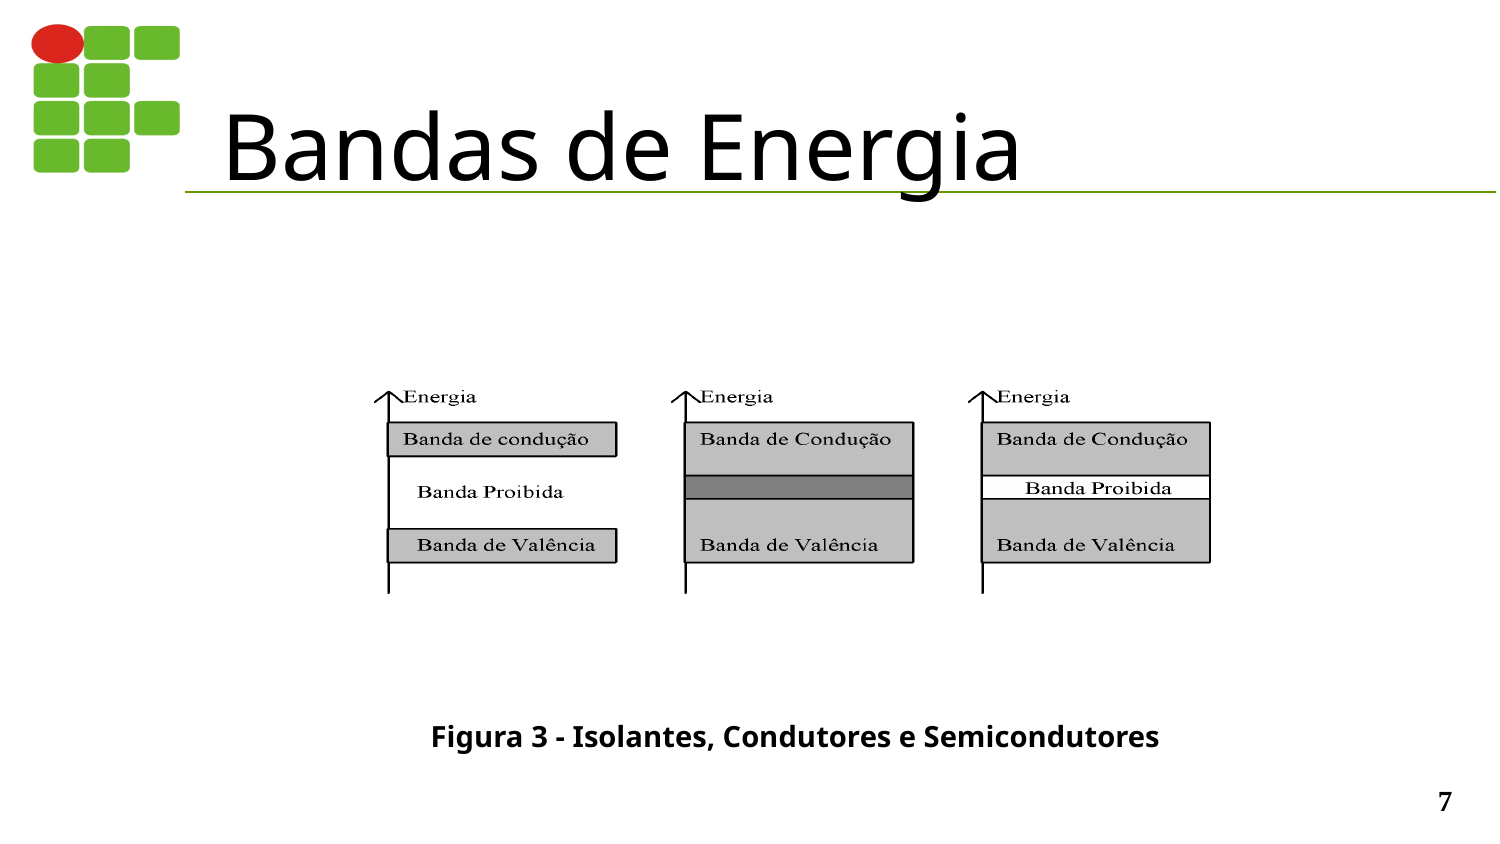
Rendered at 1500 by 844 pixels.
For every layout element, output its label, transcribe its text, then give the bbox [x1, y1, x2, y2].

title Bandas de Energia [206, 26, 1468, 207]
picture [371, 386, 1211, 595]
picture [29, 23, 182, 174]
list Figura 3 - Isolantes, Condutores e Semicondutores [46, 248, 1469, 774]
text_box ‹#› [1155, 774, 1468, 825]
